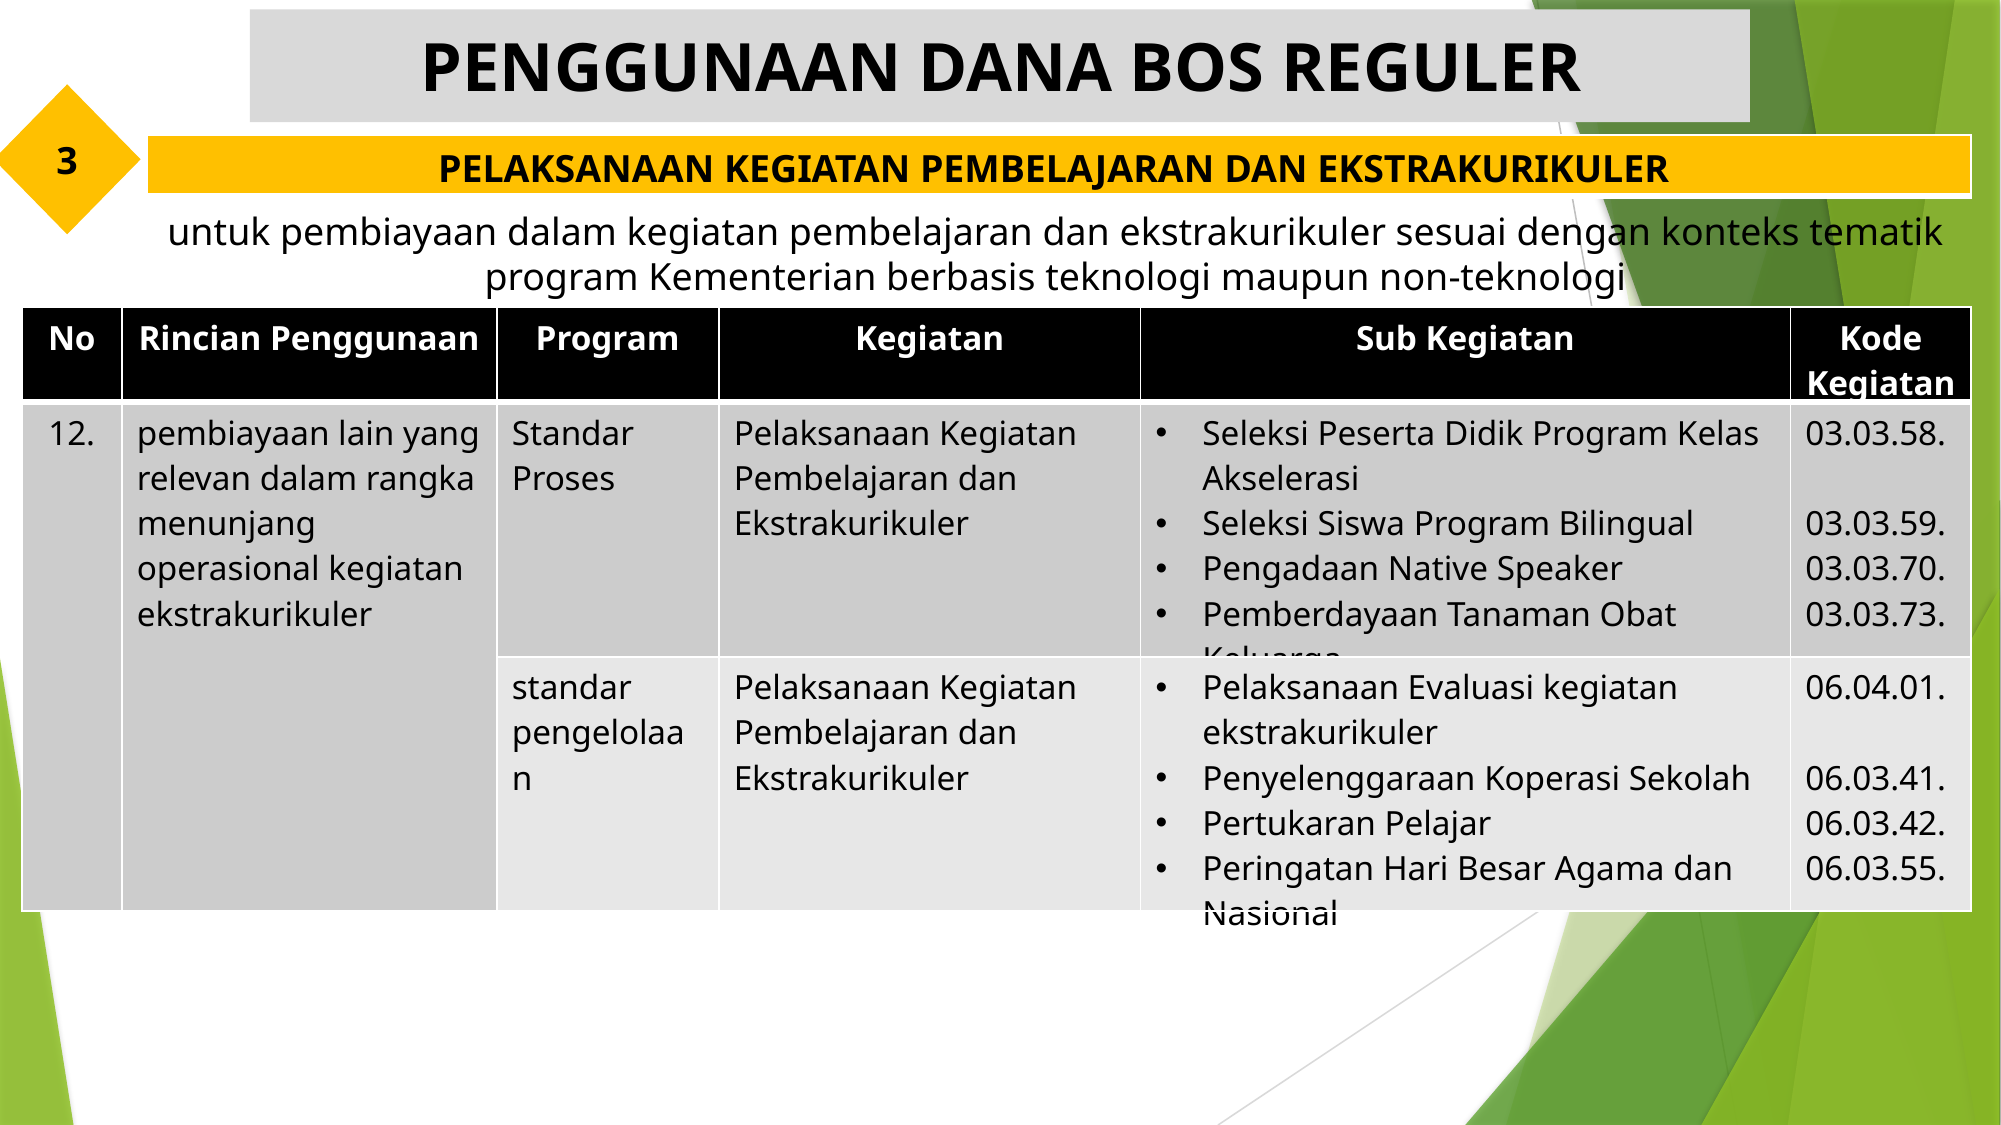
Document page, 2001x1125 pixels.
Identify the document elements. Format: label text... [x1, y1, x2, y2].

table_cell 06.04.01. 06.03.41. 06.03.42. 06.03.55. [1791, 658, 1970, 910]
text_box [248, 8, 1751, 124]
table_header Rincian Penggunaan [123, 308, 496, 399]
text_box 3 [0, 82, 142, 236]
table_cell 12. [23, 405, 121, 910]
table_cell Seleksi Peserta Didik Program Kelas Akselerasi Seleksi Siswa Program Bilingual Pengadaan Native Speaker Pemberdayaan Tanaman Obat Keluarga [1141, 405, 1790, 656]
table_header Kode Kegiatan [1791, 308, 1970, 399]
text_box PENGGUNAAN DANA BOS REGULER [252, 17, 1750, 113]
table_header PELAKSANAAN KEGIATAN PEMBELAJARAN DAN EKSTRAKURIKULER [148, 136, 1970, 193]
table_header Sub Kegiatan [1141, 308, 1790, 399]
table_cell standar pengelolaan [498, 658, 718, 910]
table_cell pembiayaan lain yang relevan dalam rangka menunjang operasional kegiatan ekstrakurikuler [123, 405, 496, 910]
table_header Program [498, 308, 718, 399]
table_cell Standar Proses [498, 405, 718, 656]
table_cell Pelaksanaan Evaluasi kegiatan ekstrakurikuler Penyelenggaraan Koperasi Sekolah Pertukaran Pelajar Peringatan Hari Besar Agama dan Nasional [1141, 658, 1790, 910]
table_cell Pelaksanaan Kegiatan Pembelajaran dan Ekstrakurikuler [720, 405, 1140, 656]
table_header Kegiatan [720, 308, 1140, 399]
table_cell Pelaksanaan Kegiatan Pembelajaran dan Ekstrakurikuler [720, 658, 1140, 910]
table_header No [23, 308, 121, 399]
table_cell 03.03.58. 03.03.59. 03.03.70. 03.03.73. [1791, 405, 1970, 656]
text_box untuk pembiayaan dalam kegiatan pembelajaran dan ekstrakurikuler sesuai dengan konteks tematik program Kementerian berbasis teknologi maupun non-teknologi [140, 200, 1972, 306]
